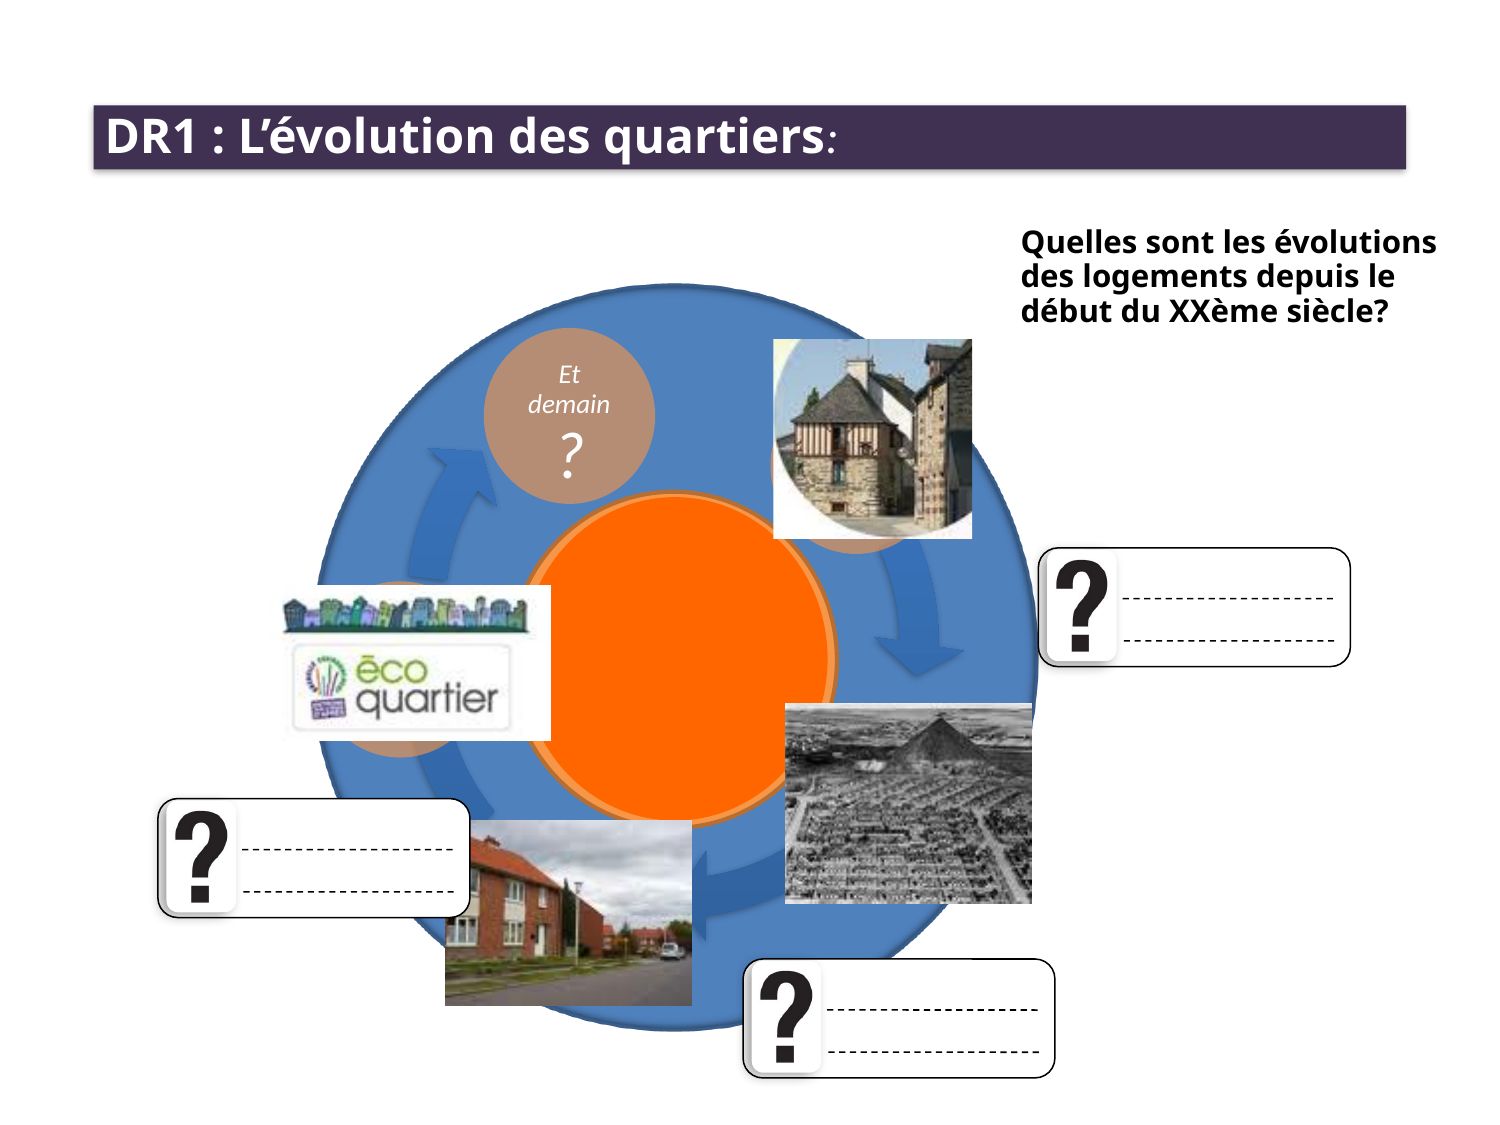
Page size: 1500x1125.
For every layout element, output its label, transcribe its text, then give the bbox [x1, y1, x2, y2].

picture [309, 282, 1039, 540]
picture [269, 585, 552, 741]
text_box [295, 396, 1042, 960]
text_box DR1 : L’évolution des quartiers: [93, 105, 1407, 170]
picture [784, 702, 1032, 904]
picture [309, 820, 735, 1033]
text_box Quelles sont les évolutions des logements depuis le début du XXème siècle? [1009, 220, 1468, 336]
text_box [735, 951, 1056, 1088]
text_box [76, 163, 1412, 1125]
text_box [150, 791, 471, 928]
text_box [1031, 540, 1351, 677]
